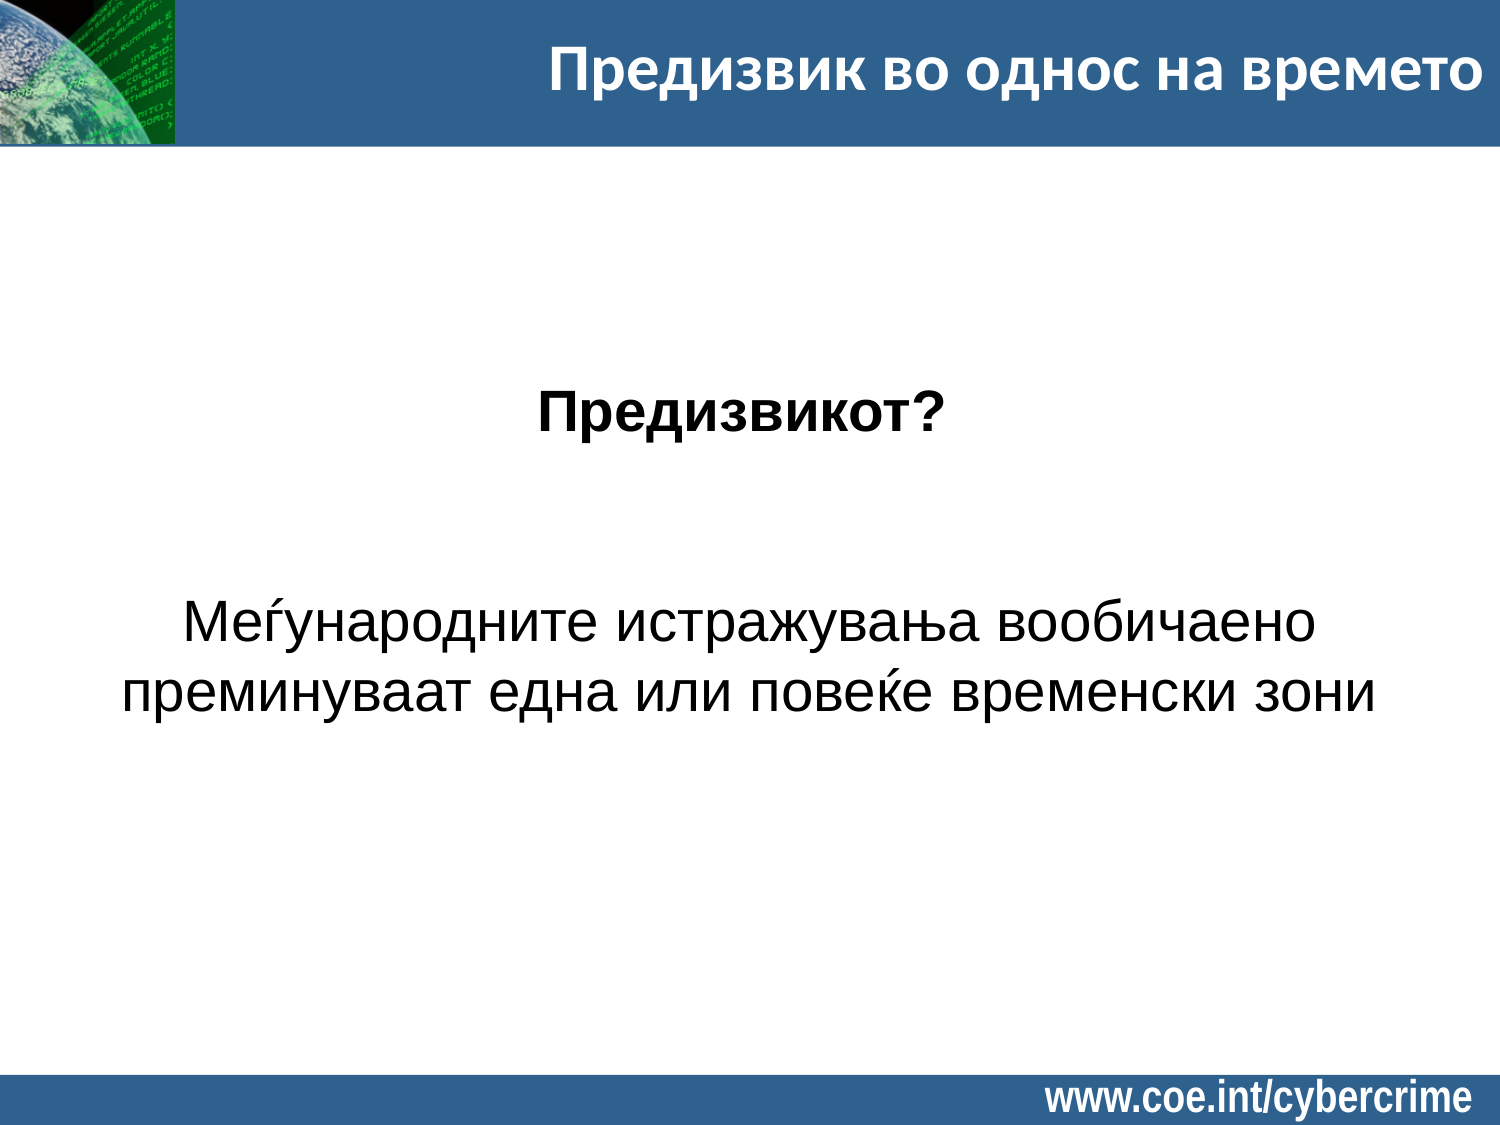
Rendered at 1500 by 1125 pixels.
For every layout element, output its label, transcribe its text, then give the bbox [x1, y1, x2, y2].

text_box [0, 1073, 1030, 1125]
text_box Предизвикот? Меѓународните истражувања вообичаено преминуваат една или повеќе временски зони [19, 156, 1481, 871]
text_box www.coe.int/cybercrime [1030, 1059, 1500, 1125]
text_box Предизвик во однос на времето [177, 0, 1500, 149]
picture [0, 0, 175, 144]
